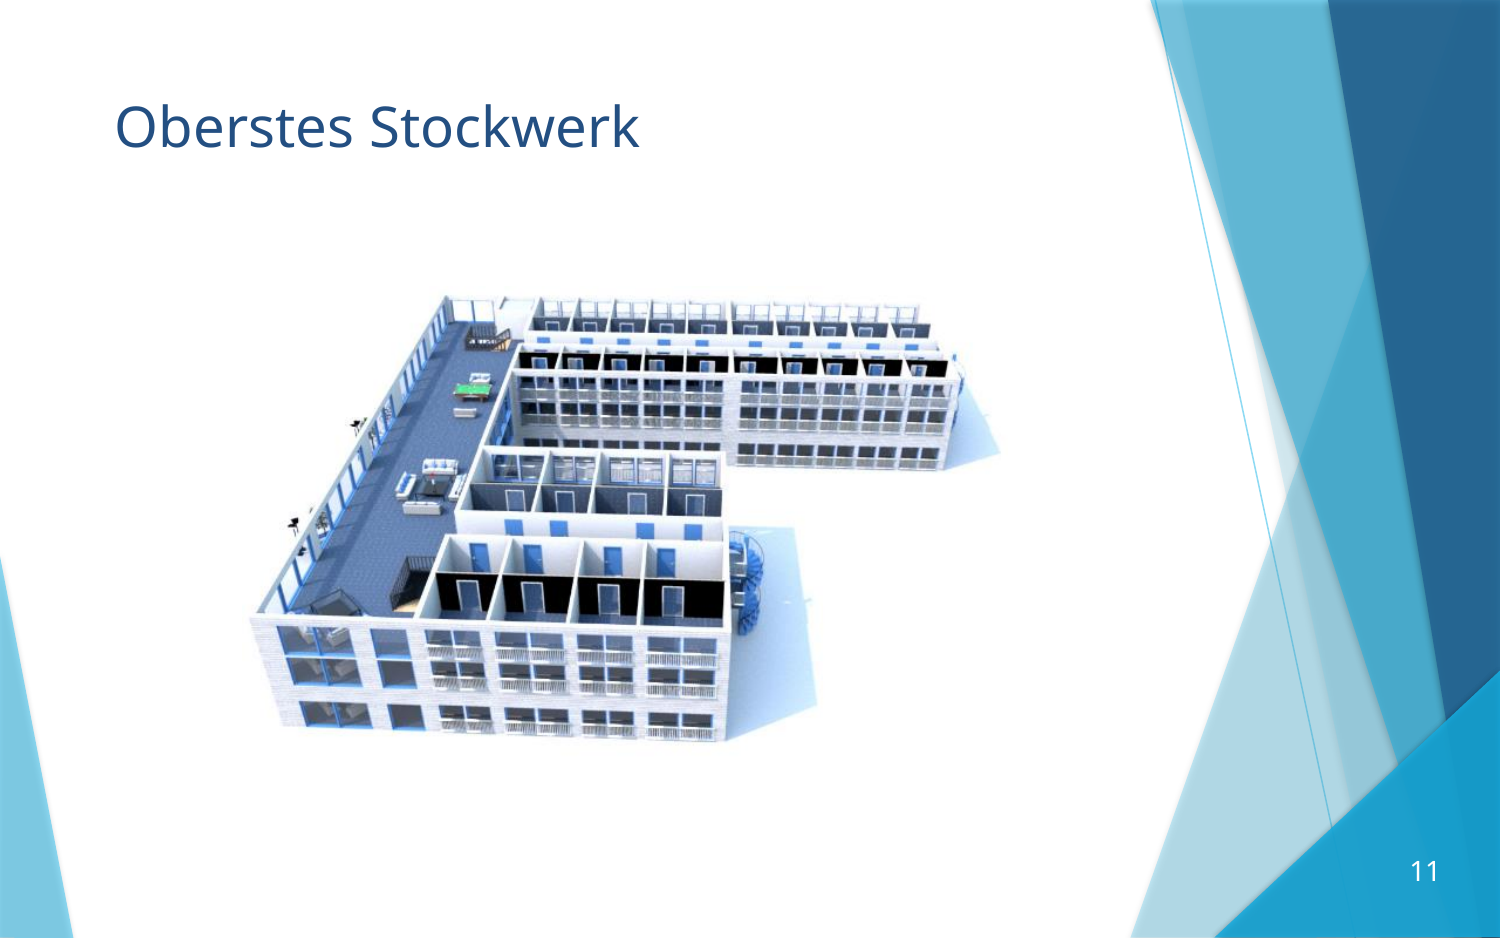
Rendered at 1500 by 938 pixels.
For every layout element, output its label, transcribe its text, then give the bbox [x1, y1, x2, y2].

slide_number 11 [1372, 847, 1457, 898]
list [241, 256, 1009, 761]
title Oberstes Stockwerk [99, 83, 1142, 231]
